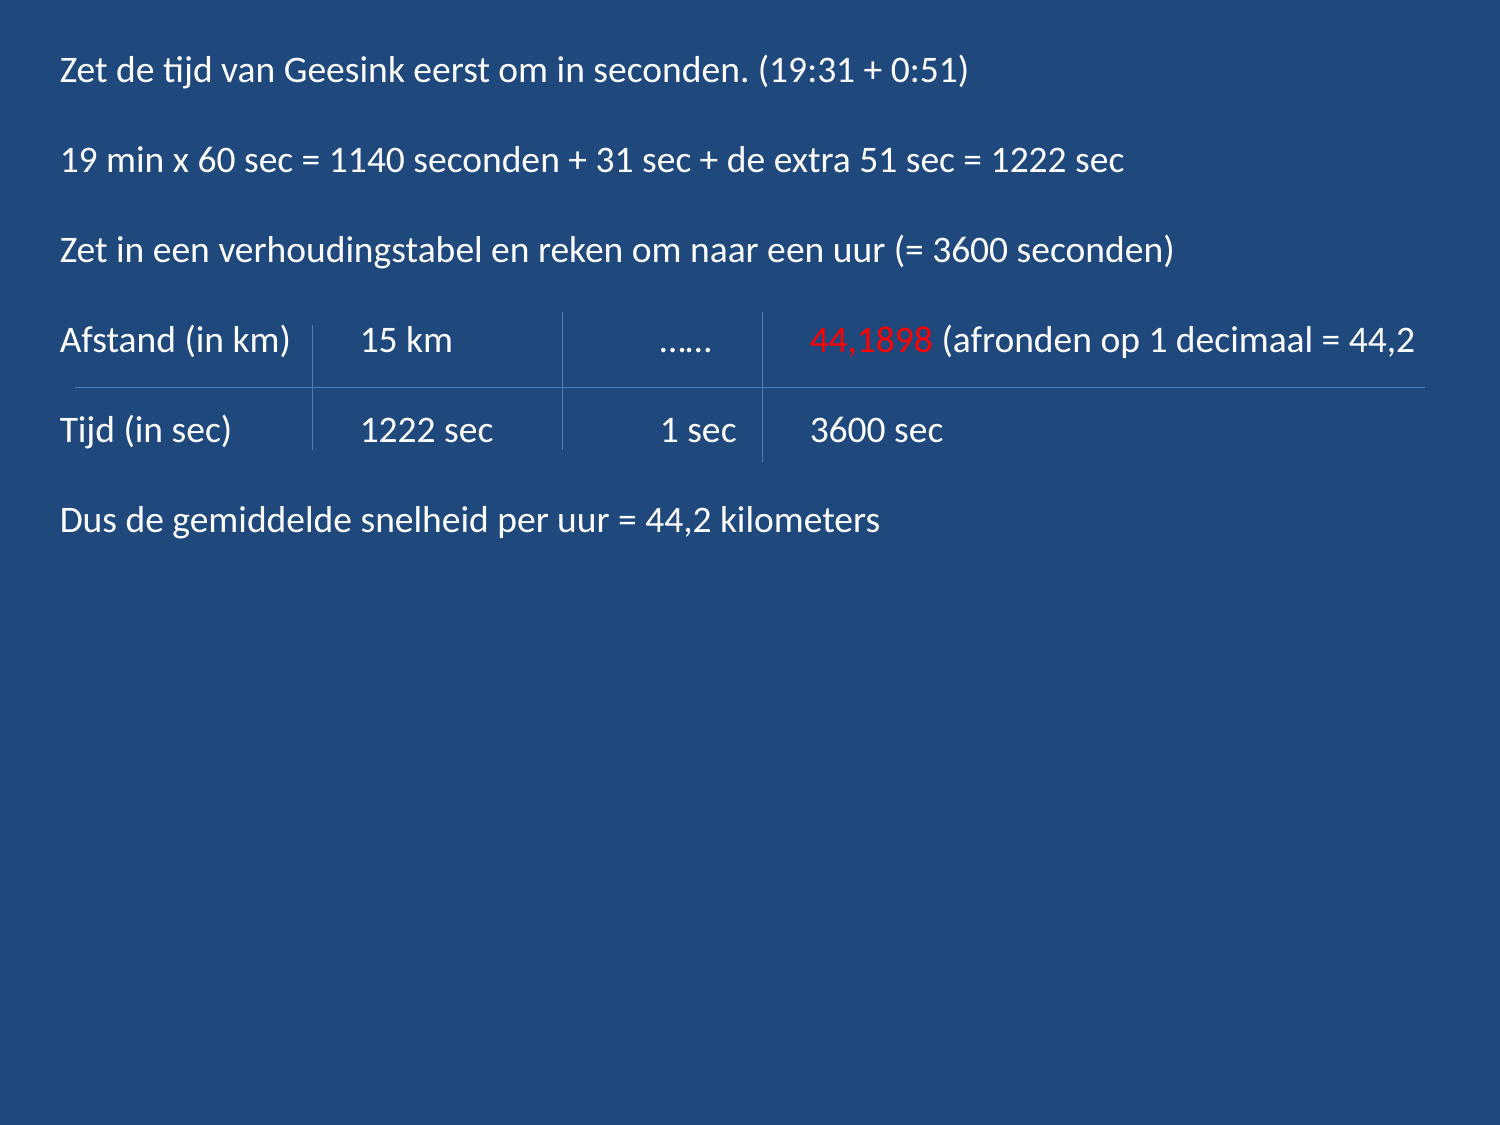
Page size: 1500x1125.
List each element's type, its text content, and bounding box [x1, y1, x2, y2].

text_box Zet de tijd van Geesink eerst om in seconden. (19:31 + 0:51) 19 min x 60 sec = 1140 seconden + 31 sec + de extra 51 sec = 1222 sec Zet in een verhoudingstabel en reken om naar een uur (= 3600 seconden) Afstand (in km) 15 km …… 44,1898 (afronden op 1 decimaal = 44,2 Tijd (in sec) 1222 sec 1 sec 3600 sec Dus de gemiddelde snelheid per uur = 44,2 kilometers [45, 37, 1431, 548]
